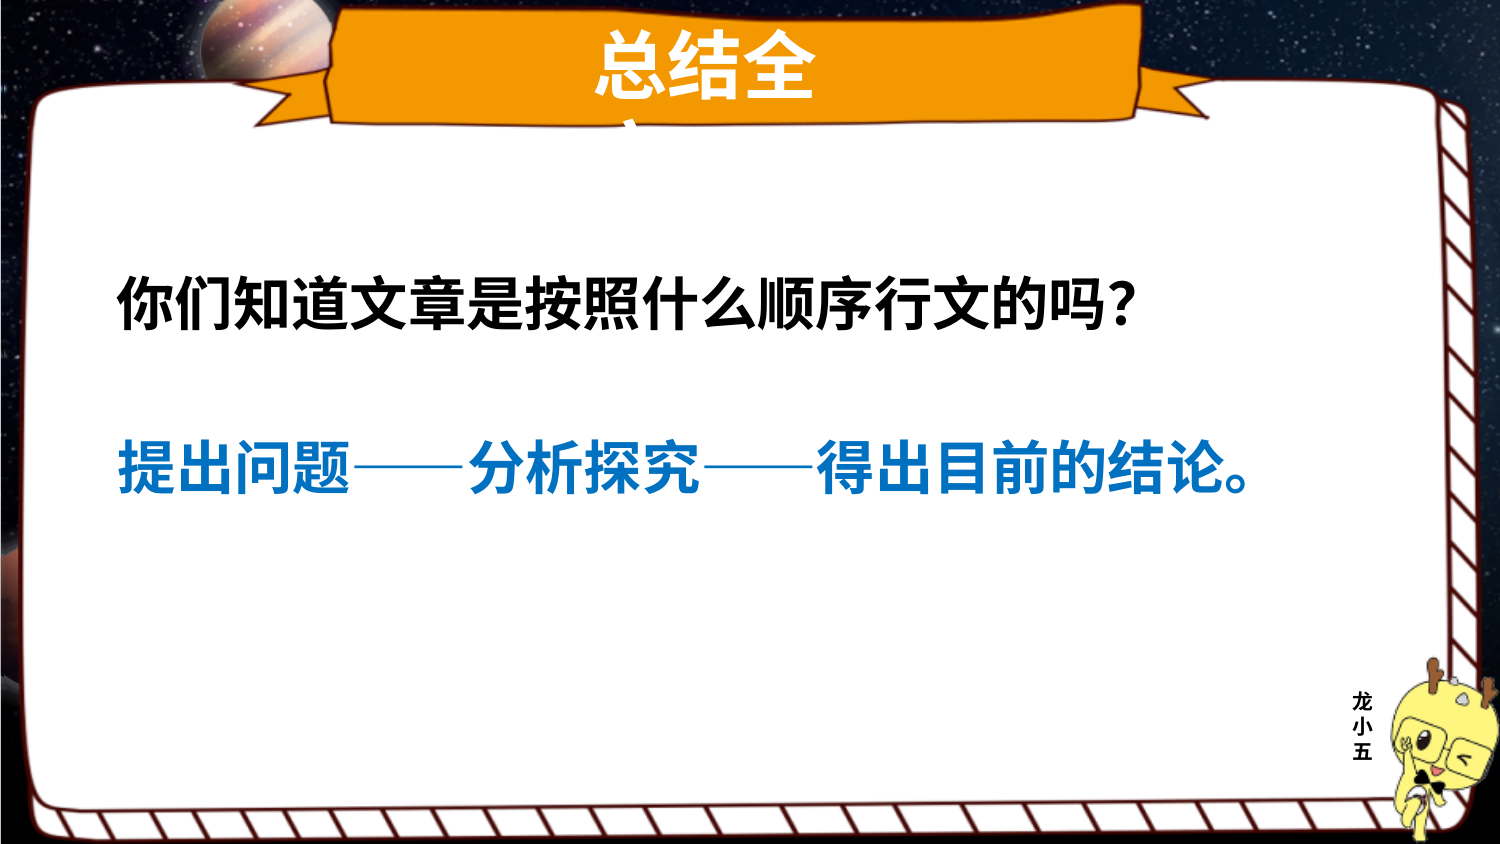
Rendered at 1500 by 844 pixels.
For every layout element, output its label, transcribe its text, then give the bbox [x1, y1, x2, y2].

text_box 你们知道文章是按照什么顺序行文的吗？ [102, 246, 1357, 345]
text_box 提出问题——分析探究——得出目前的结论。 [103, 409, 1403, 509]
text_box 总结全文 [572, 5, 913, 122]
picture [0, 0, 1500, 844]
